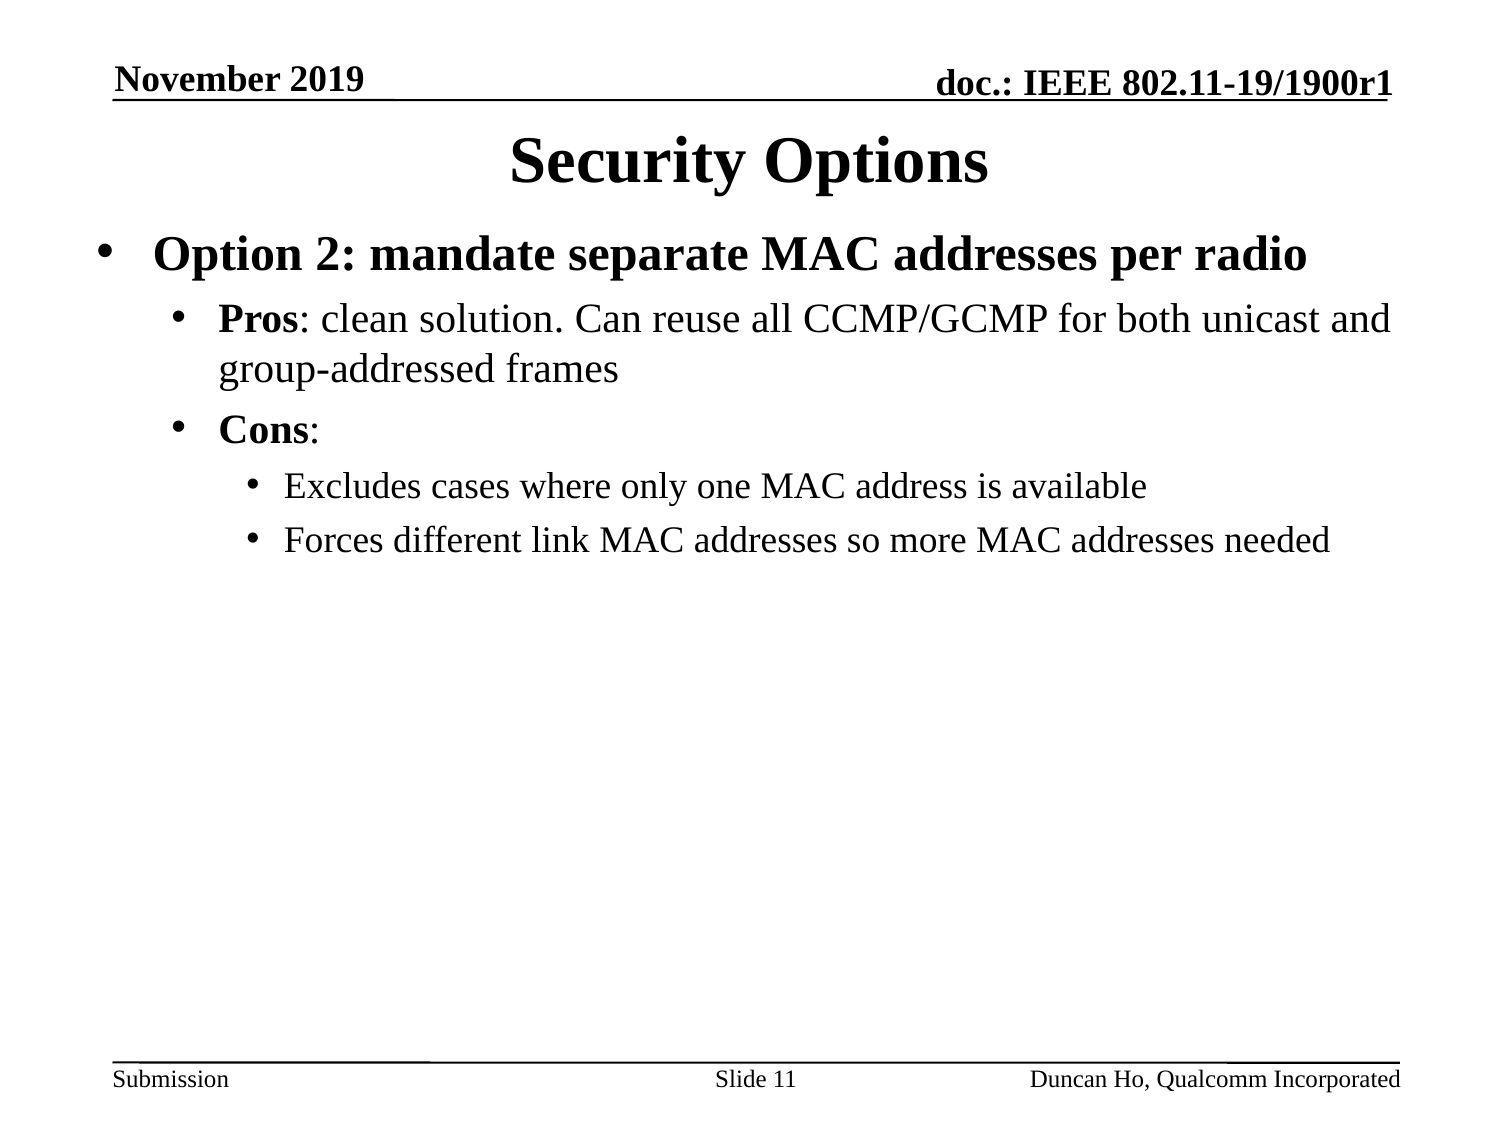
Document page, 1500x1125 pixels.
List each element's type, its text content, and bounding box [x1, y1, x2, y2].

list Option 2: mandate separate MAC addresses per radio Pros: clean solution. Can reuse all CCMP/GCMP for both unicast and group-addressed frames Cons: Excludes cases where only one MAC address is available Forces different link MAC addresses so more MAC addresses needed [80, 212, 1419, 863]
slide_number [114, 54, 423, 100]
title Security Options [112, 112, 1388, 201]
slide_number Slide 11 [712, 1061, 800, 1123]
footer Duncan Ho, Qualcomm Incorporated [878, 1061, 1402, 1093]
